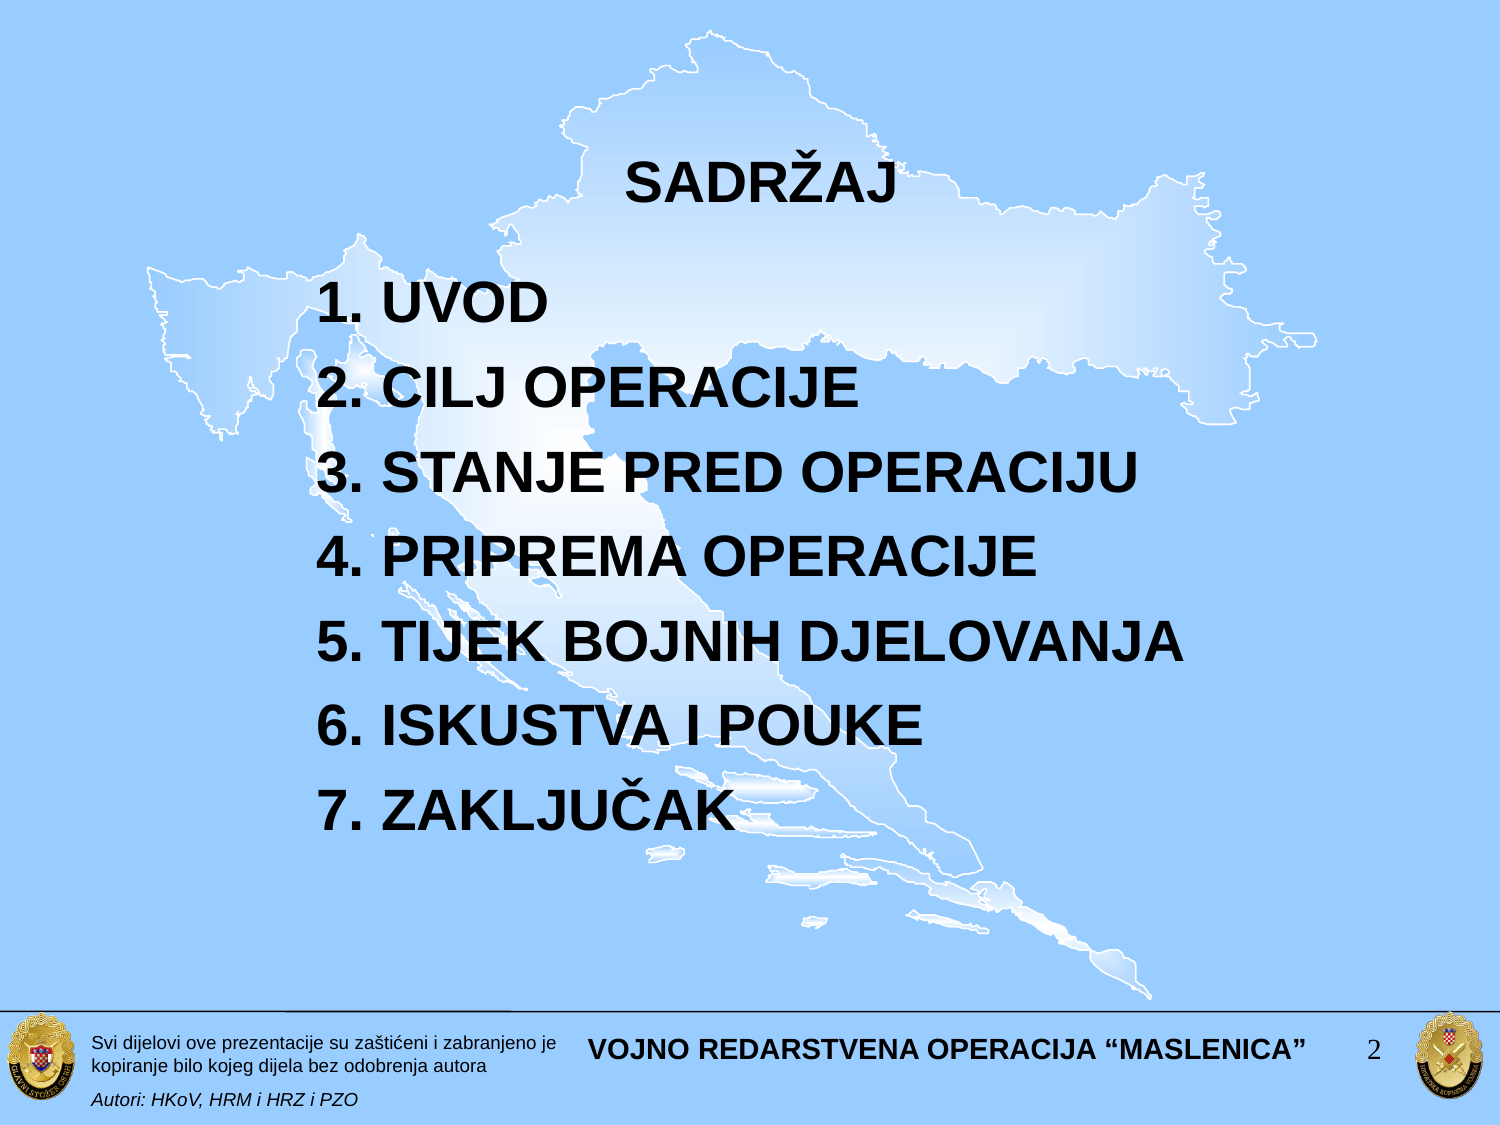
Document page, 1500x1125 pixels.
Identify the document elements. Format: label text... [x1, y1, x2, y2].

text_box SADRŽAJ [478, 136, 1046, 222]
footer VOJNO REDARSTVENA OPERACIJA “MASLENICA” [572, 1022, 1387, 1074]
picture [7, 1012, 75, 1100]
text_box 1. UVOD 2. CILJ OPERACIJE 3. STANJE PRED OPERACIJU 4. PRIPREMA OPERACIJE 5. TIJEK BOJNIH DJELOVANJA 6. ISKUSTVA I POUKE 7. ZAKLJUČAK [298, 255, 1500, 881]
picture [1415, 1011, 1483, 1099]
